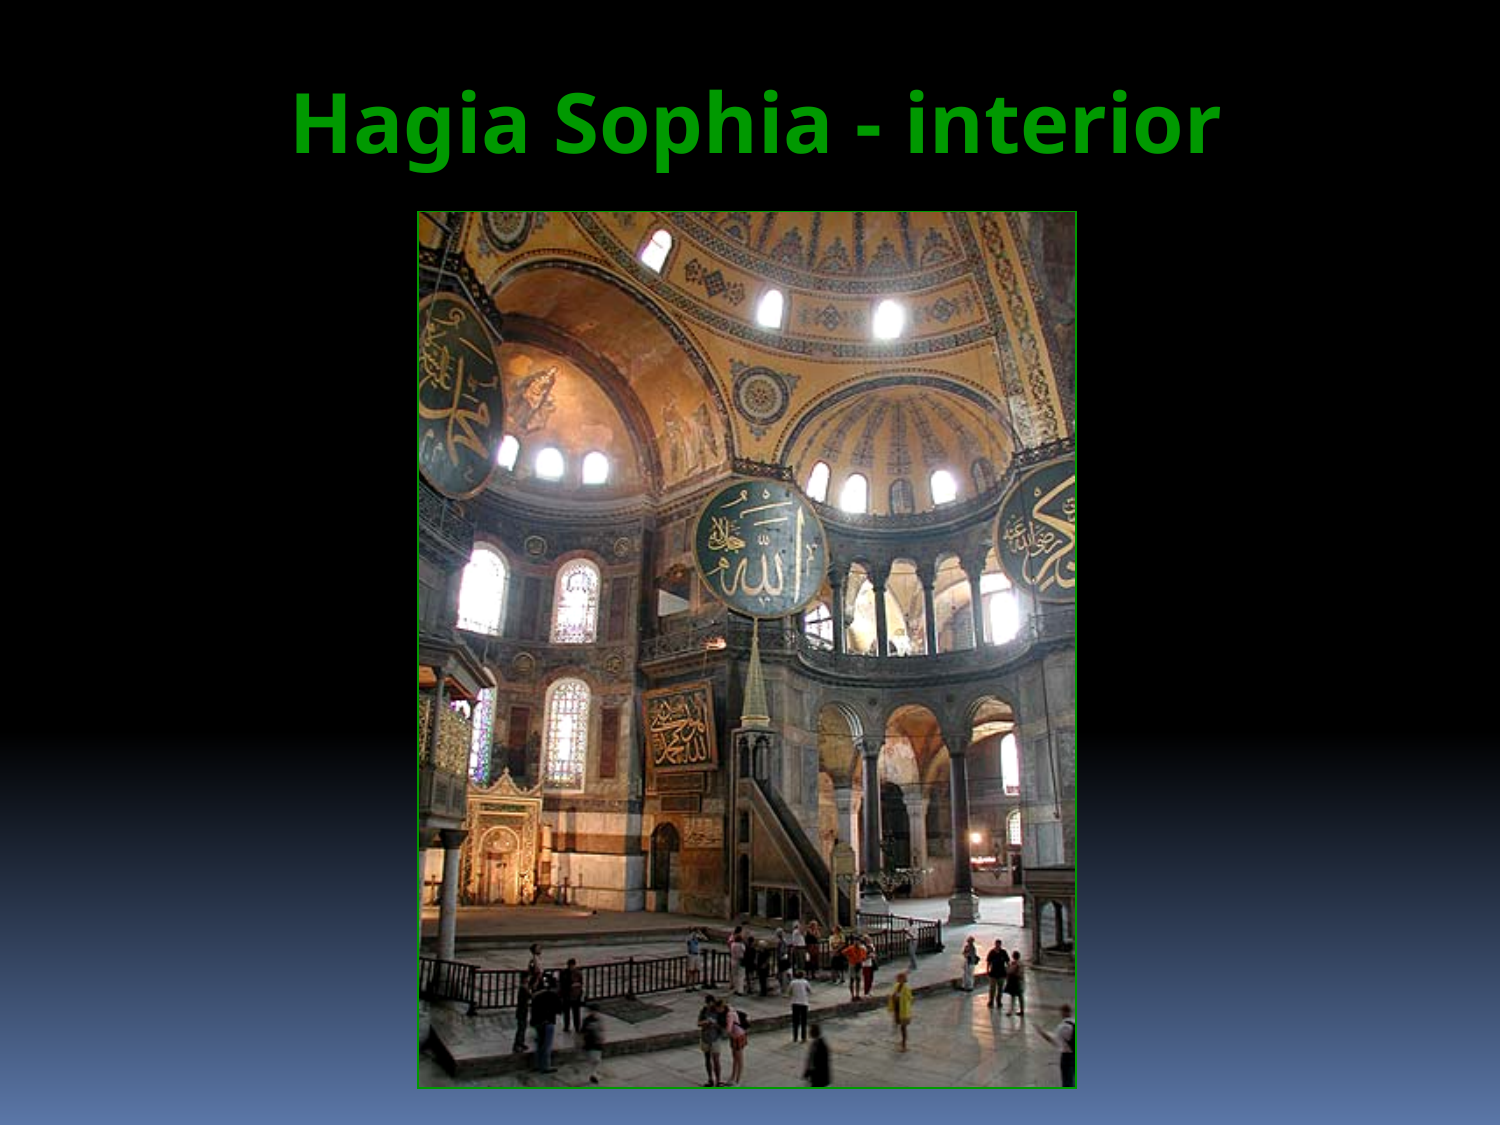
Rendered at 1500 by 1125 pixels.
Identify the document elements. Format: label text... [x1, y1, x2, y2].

picture [418, 212, 1076, 1088]
text_box Hagia Sophia - interior [262, 62, 1250, 178]
